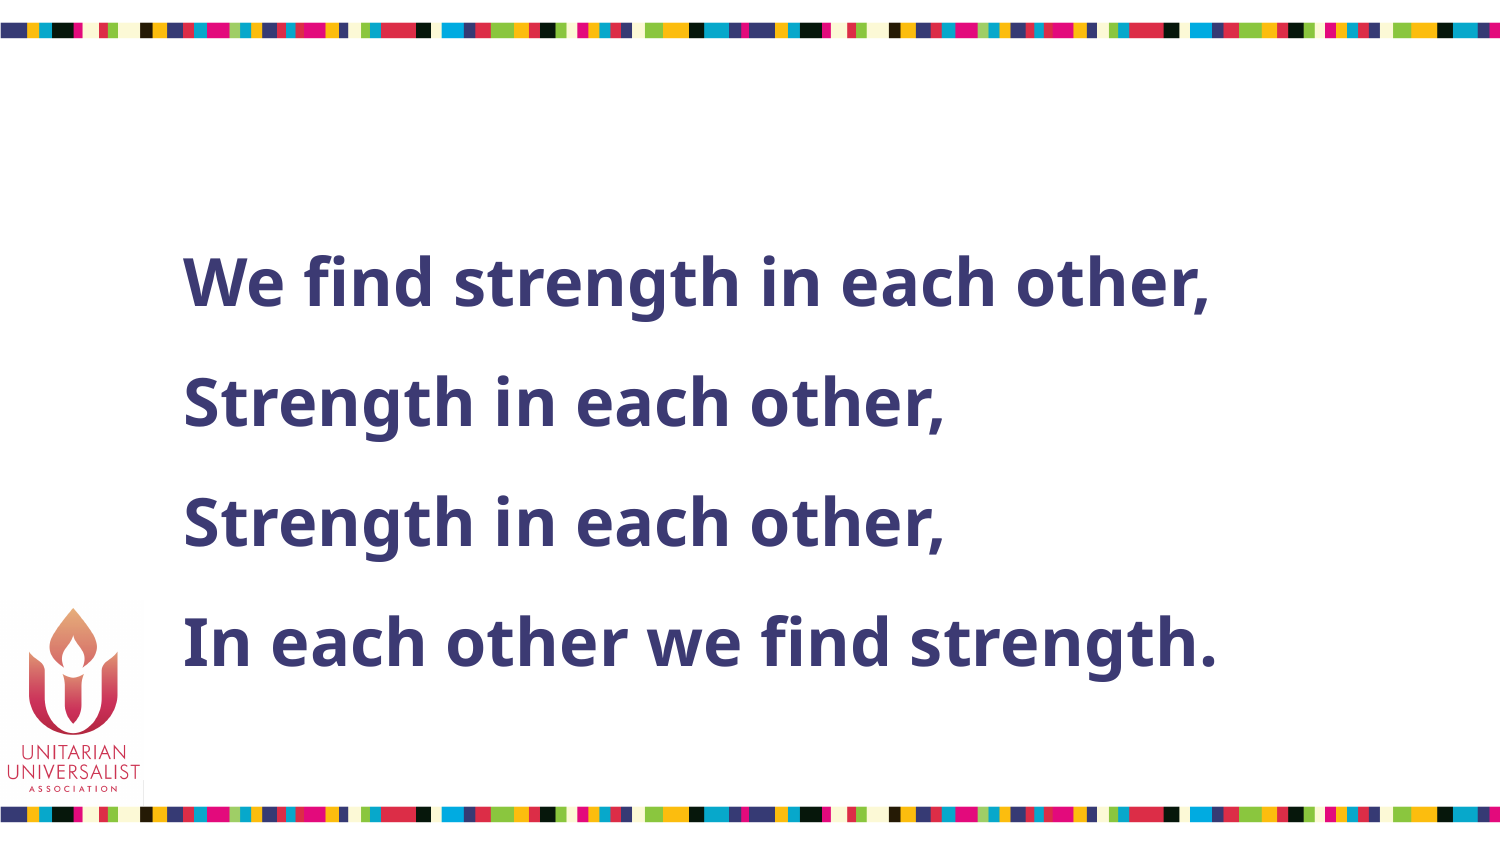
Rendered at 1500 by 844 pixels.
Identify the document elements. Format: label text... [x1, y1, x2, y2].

text_box We find strength in each other, Strength in each other, Strength in each other, In each other we find strength. [168, 184, 1421, 695]
picture [0, 600, 1500, 824]
picture [0, 22, 1500, 40]
